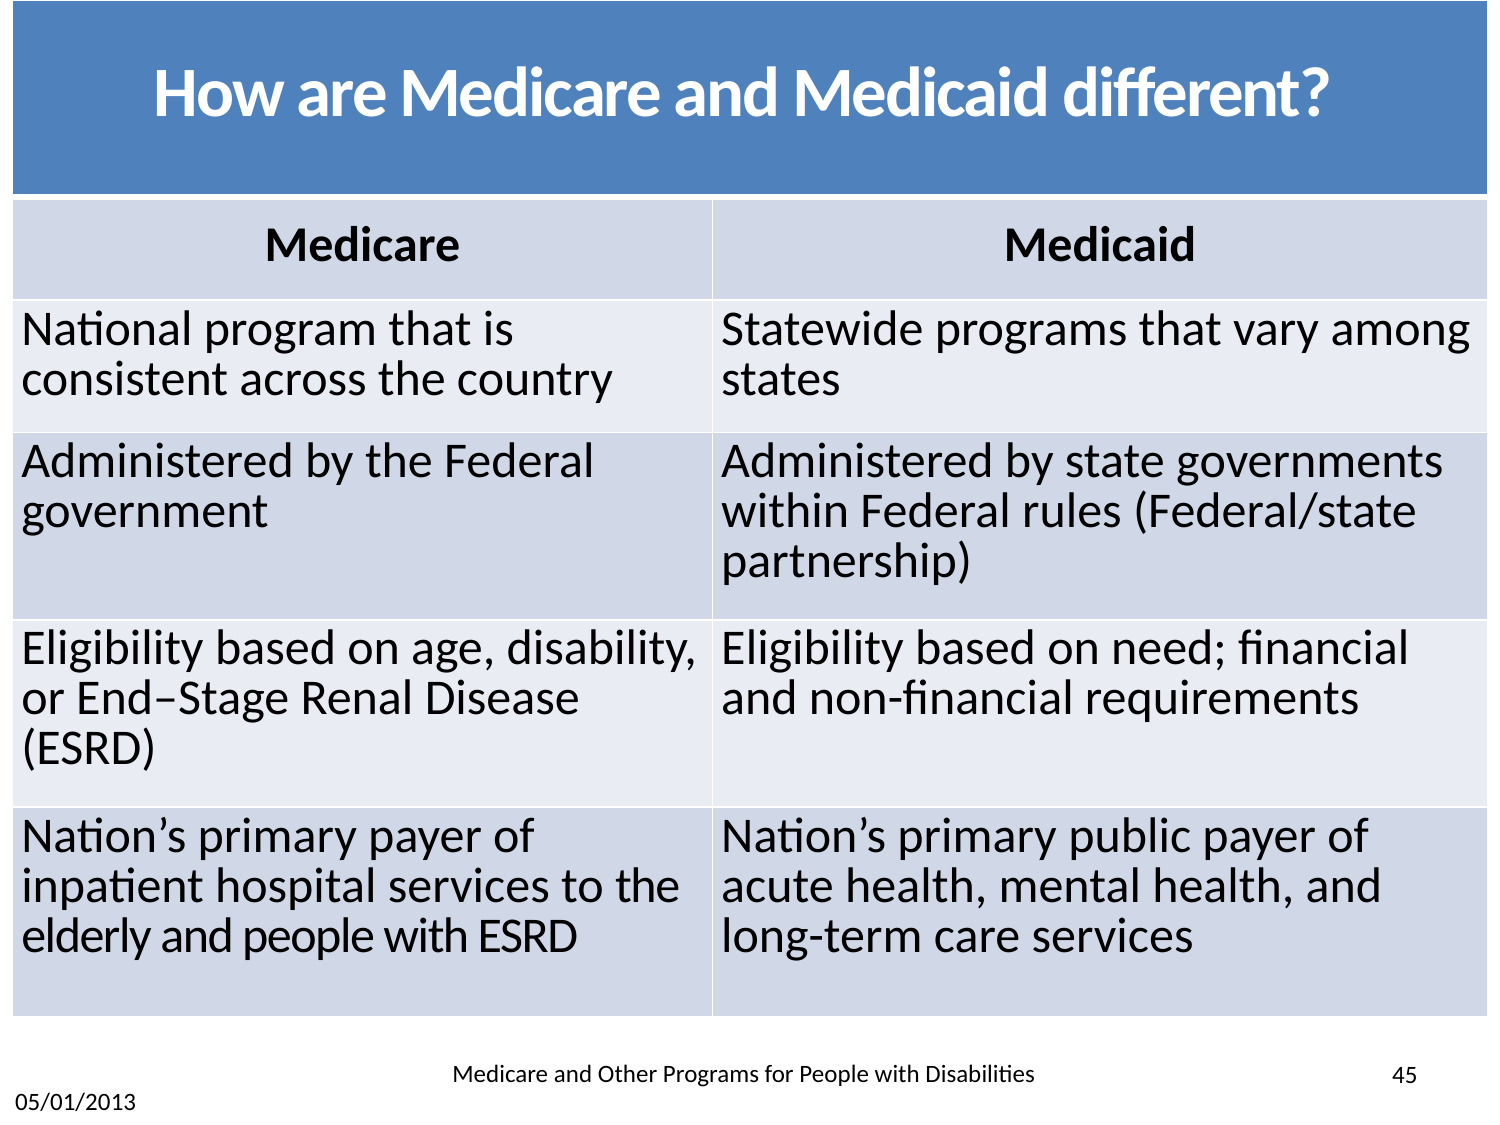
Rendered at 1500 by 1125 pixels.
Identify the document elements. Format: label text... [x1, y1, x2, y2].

table_cell Medicare [13, 200, 712, 299]
table_cell Eligibility based on need; financial and non-financial requirements [713, 621, 1487, 806]
table_cell Nation’s primary public payer of acute health, mental health, and long-term care services [713, 808, 1487, 1016]
picture [0, 0, 1500, 1125]
table_cell Administered by the Federal government [13, 433, 712, 619]
table_header How are Medicare and Medicaid different? [13, 1, 1487, 194]
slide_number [0, 1074, 350, 1125]
text_box Medicare and Other Programs for People with Disabilities [437, 1050, 1052, 1095]
table_cell Nation’s primary payer of inpatient hospital services to the elderly and people with ESRD [13, 808, 712, 1016]
table_cell Administered by state governments within Federal rules (Federal/state partnership) [713, 433, 1487, 619]
table_cell Eligibility based on age, disability, or End–Stage Renal Disease (ESRD) [13, 621, 712, 806]
slide_number 45 [1237, 1072, 1433, 1105]
table_cell Statewide programs that vary among states [713, 301, 1487, 432]
table_cell National program that is consistent across the country [13, 301, 712, 432]
table_cell Medicaid [713, 200, 1487, 299]
